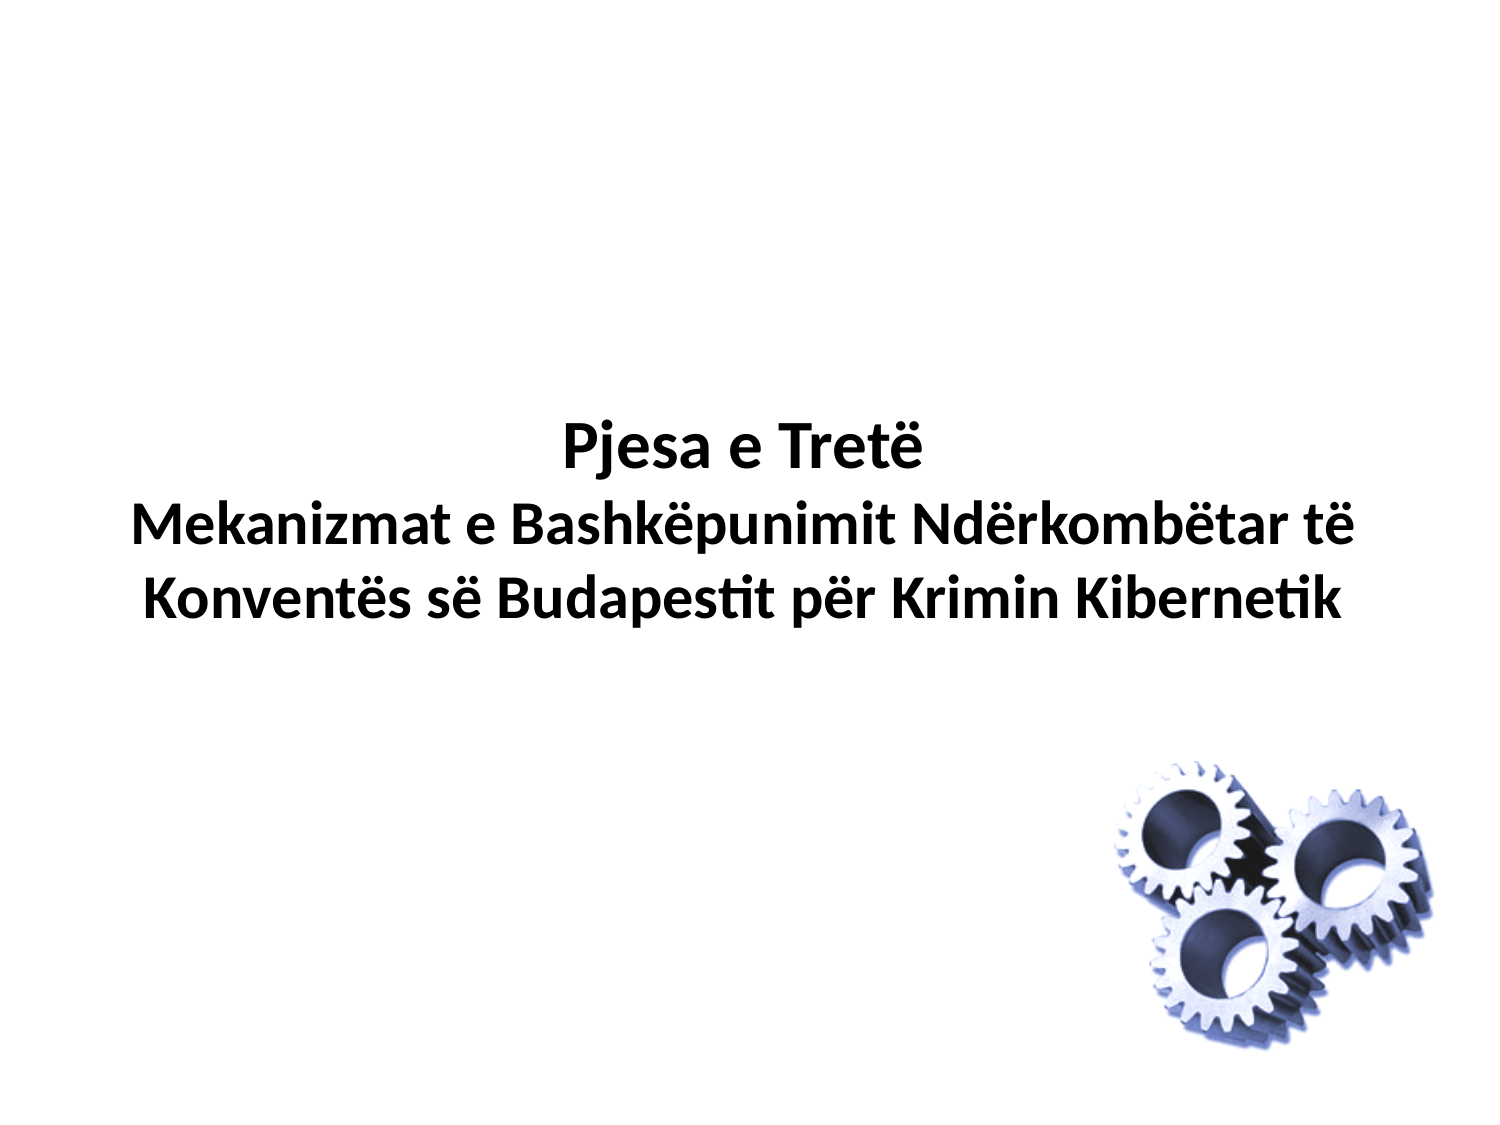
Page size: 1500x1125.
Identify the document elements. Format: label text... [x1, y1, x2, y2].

title Pjesa e Tretë Mekanizmat e Bashkëpunimit Ndërkombëtar të Konventës së Budapestit për Krimin Kibernetik [51, 389, 1436, 641]
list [1112, 761, 1436, 1052]
